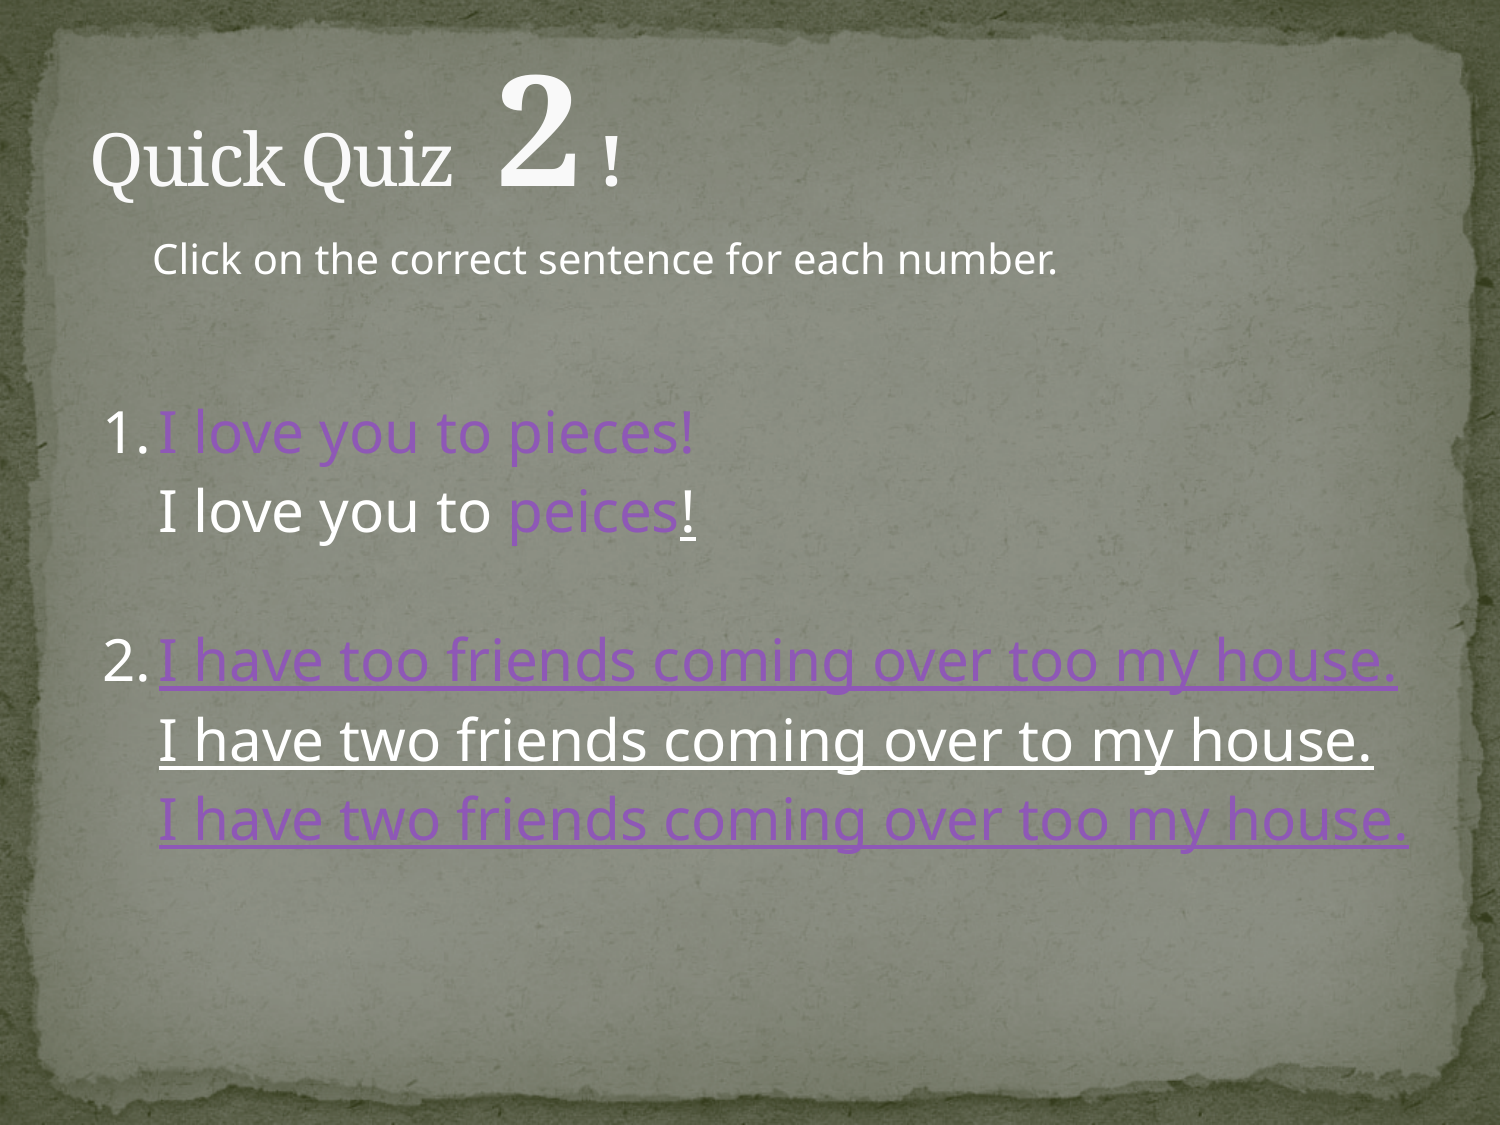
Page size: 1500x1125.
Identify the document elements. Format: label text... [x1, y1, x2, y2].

title Quick Quiz 2 ! [74, 24, 1425, 225]
text_box Click on the correct sentence for each number. [137, 224, 1275, 290]
text_box I love you to pieces! I love you to peices! I have too friends coming over too my house. I have two friends coming over to my house. I have two friends coming over too my house. [87, 387, 1438, 869]
